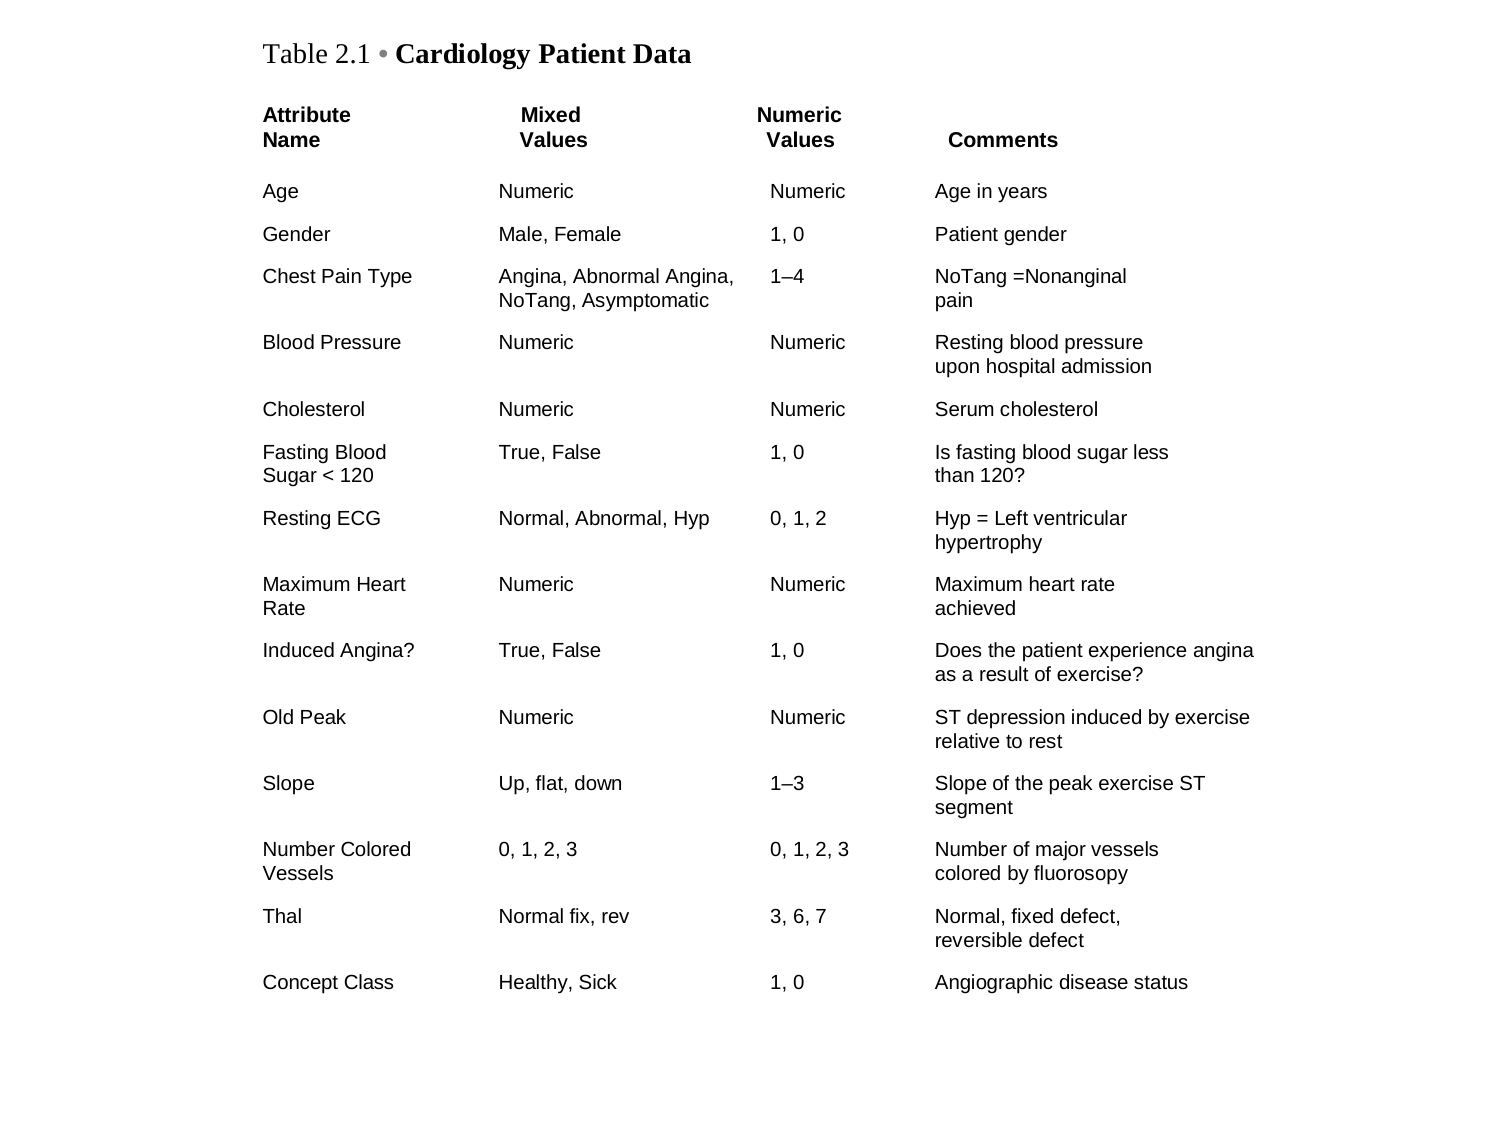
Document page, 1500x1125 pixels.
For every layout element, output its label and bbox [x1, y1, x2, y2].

text_box [262, 37, 1335, 1125]
